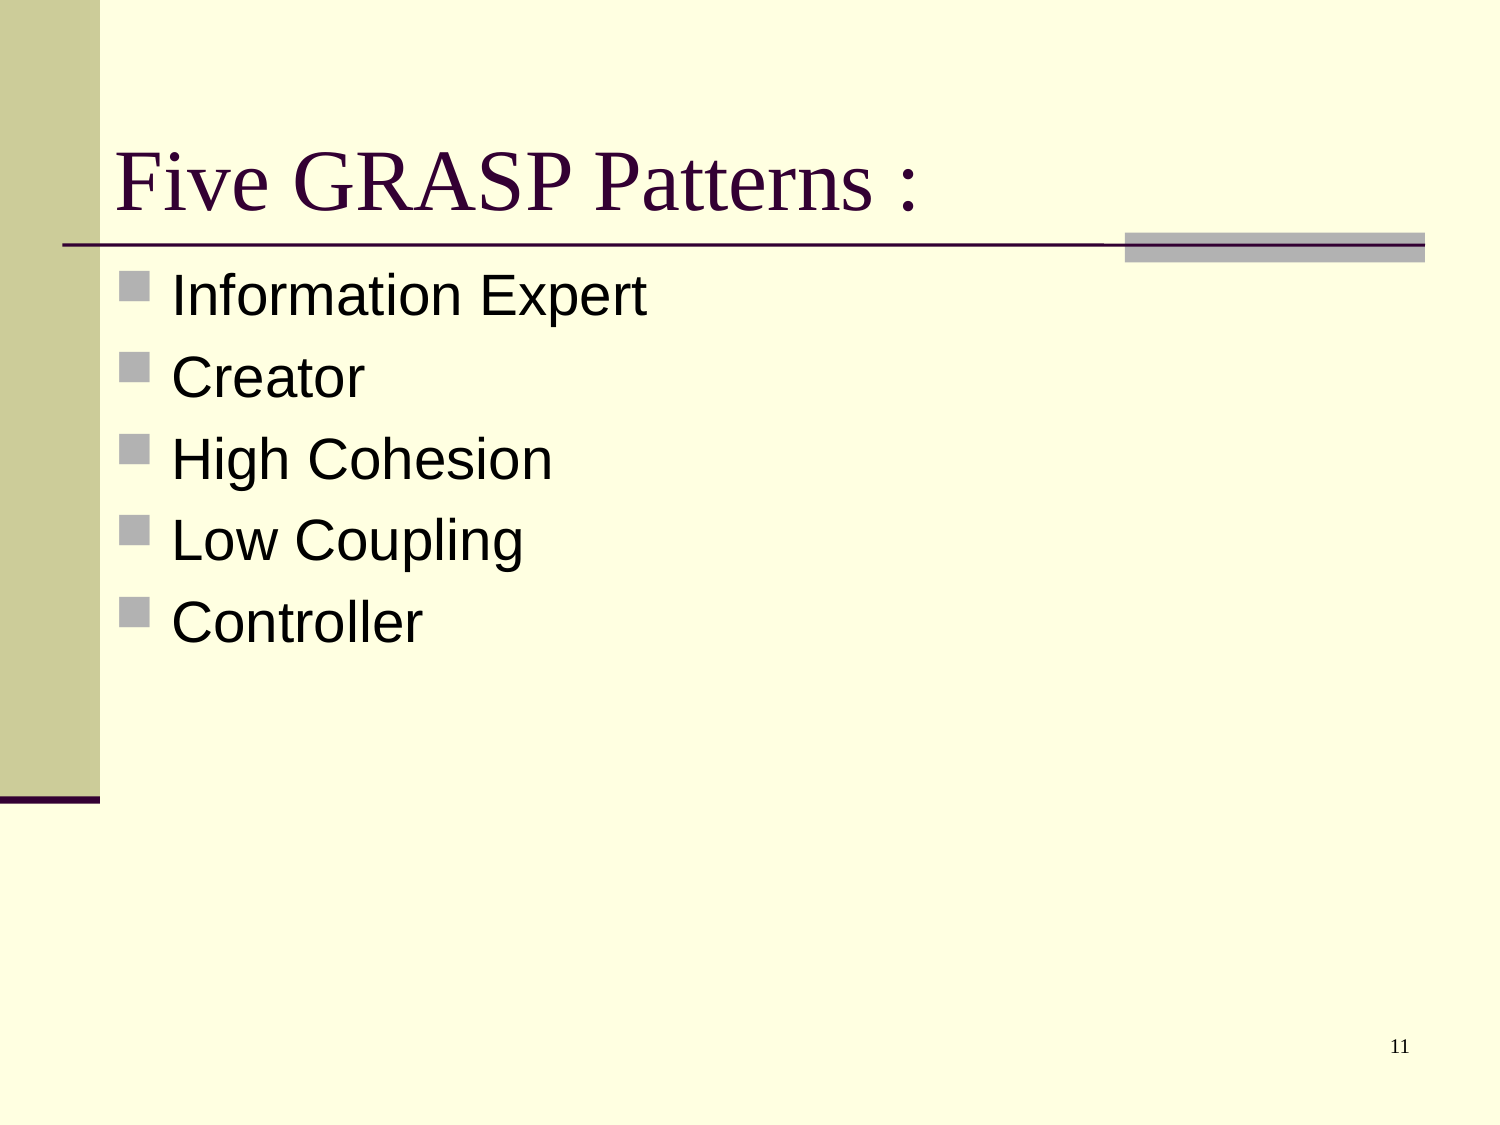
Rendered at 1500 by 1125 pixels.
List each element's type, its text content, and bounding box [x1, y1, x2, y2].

slide_number 11 [1112, 1024, 1426, 1101]
list Information Expert Creator High Cohesion Low Coupling Controller [99, 249, 1376, 926]
title Five GRASP Patterns : [99, 112, 1163, 238]
